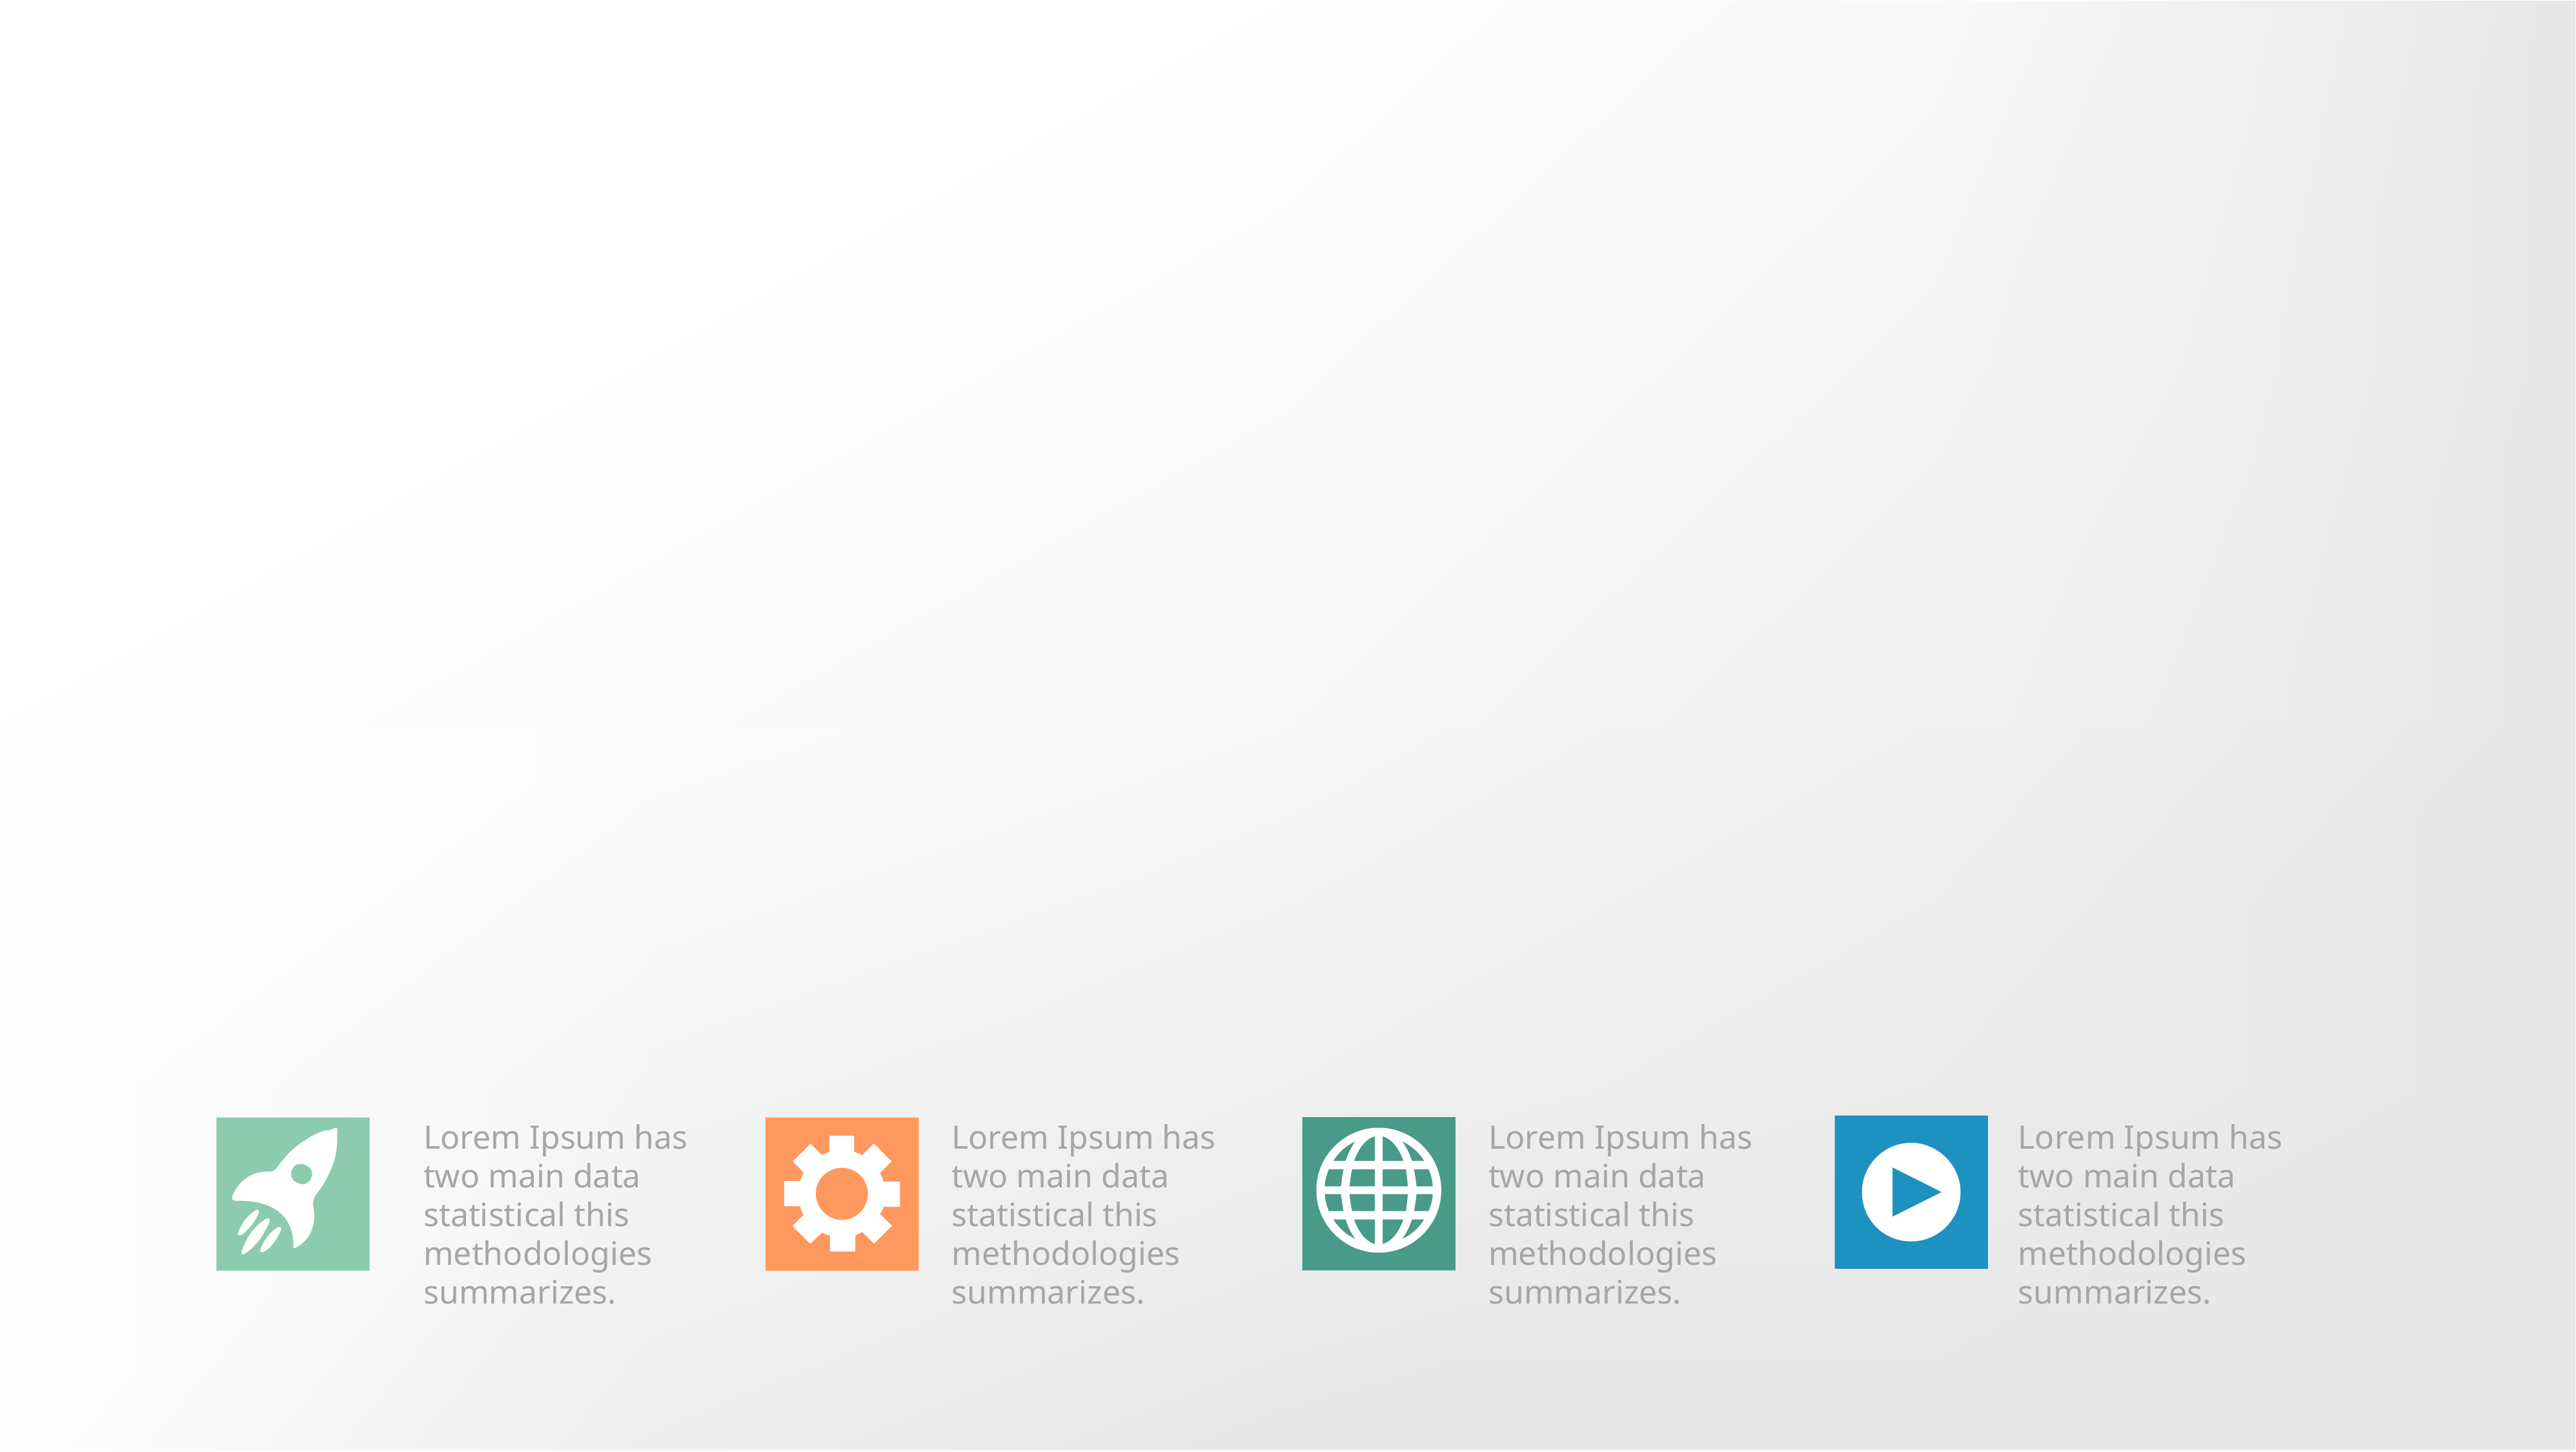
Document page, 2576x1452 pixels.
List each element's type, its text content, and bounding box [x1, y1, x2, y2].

picture [0, 0, 2576, 1452]
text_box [216, 1117, 370, 1271]
text_box Lorem Ipsum has two main data statistical this methodologies summarizes. [400, 1105, 762, 1322]
text_box Lorem Ipsum has two main data statistical this methodologies summarizes. [928, 1105, 1290, 1322]
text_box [1302, 1116, 1456, 1271]
text_box Lorem Ipsum has two main data statistical this methodologies summarizes. [1465, 1105, 1827, 1322]
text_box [765, 1117, 919, 1271]
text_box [1834, 1115, 1989, 1269]
text_box Lorem Ipsum has two main data statistical this methodologies summarizes. [1994, 1105, 2357, 1322]
